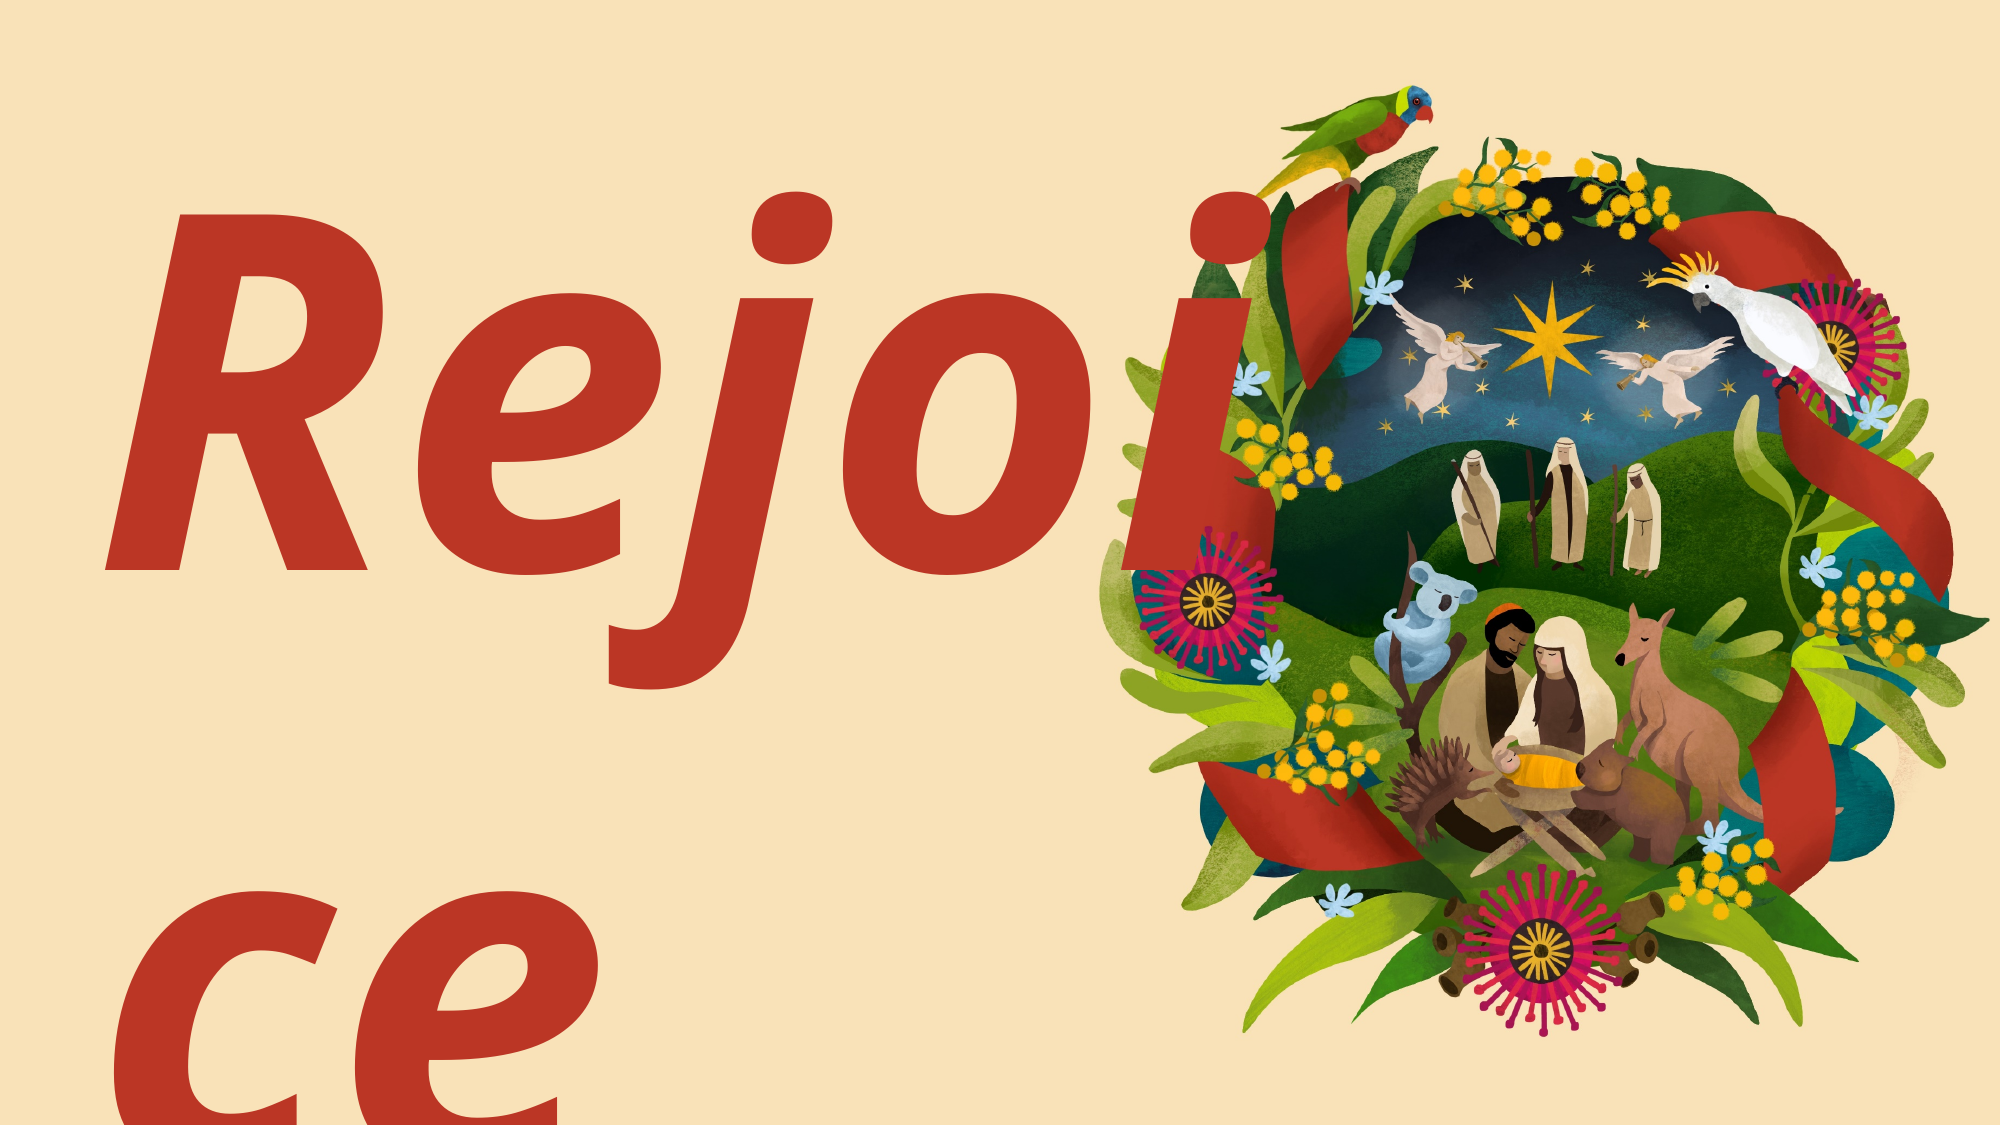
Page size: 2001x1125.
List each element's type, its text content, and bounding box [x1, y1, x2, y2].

text_box Rejoice [78, 65, 1500, 1125]
picture [1052, 29, 2000, 1096]
